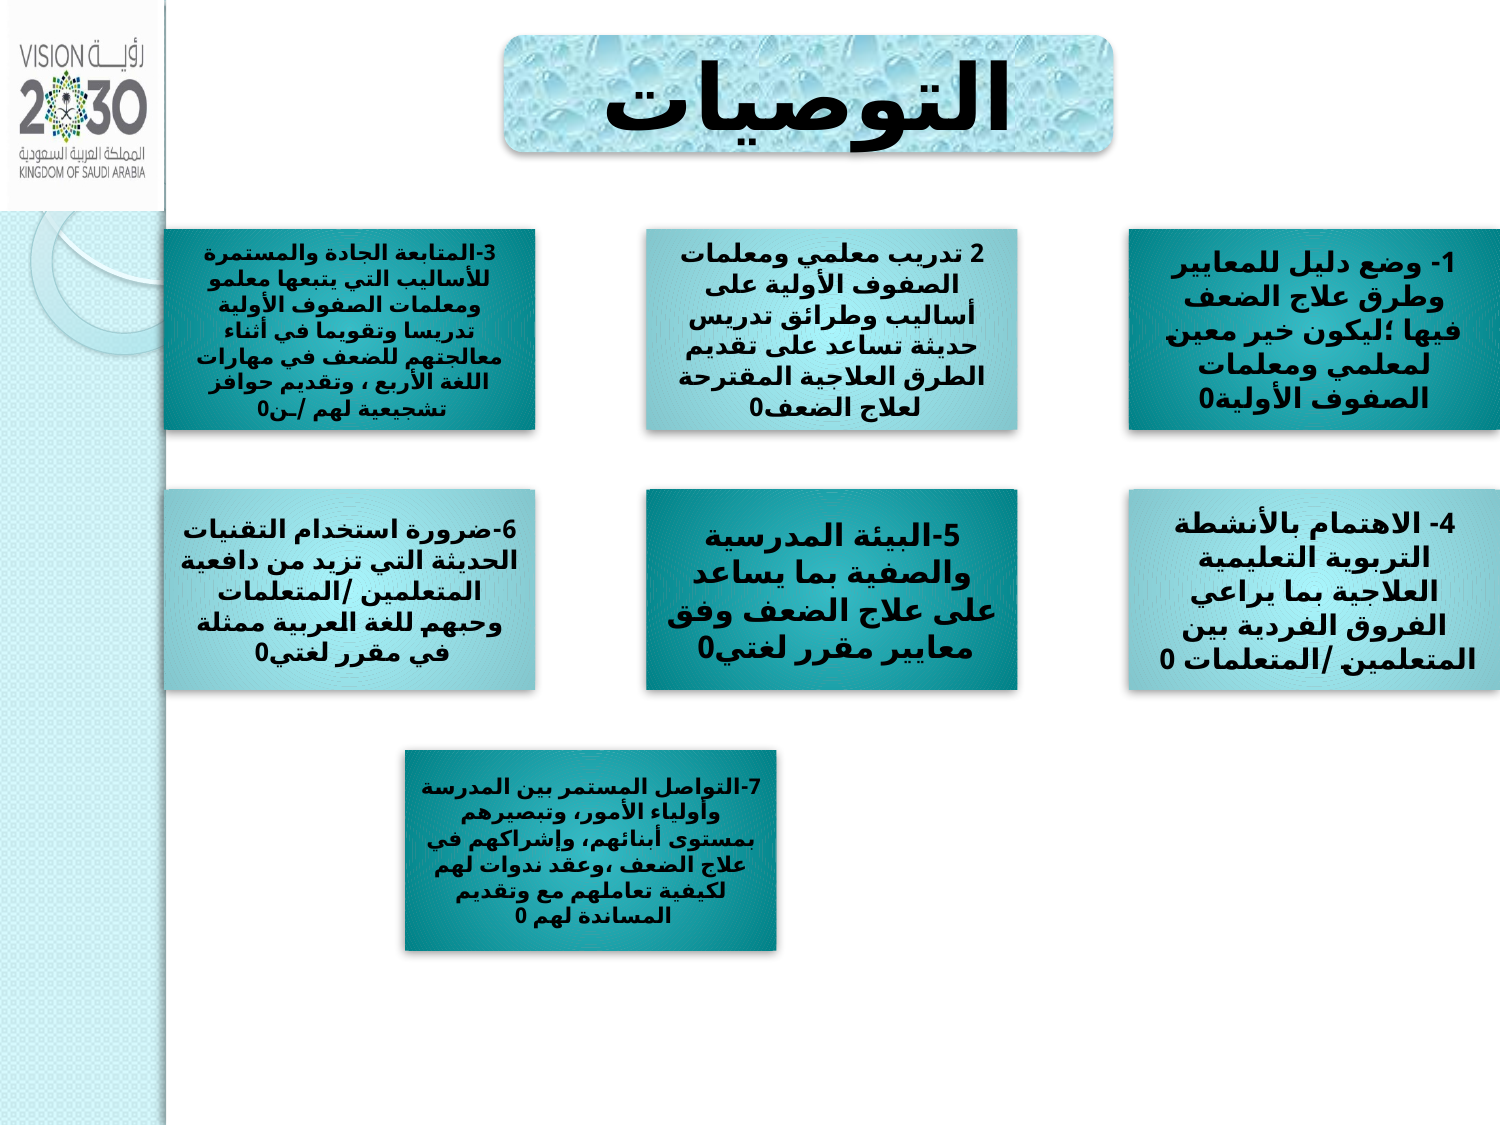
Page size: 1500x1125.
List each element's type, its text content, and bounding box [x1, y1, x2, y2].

text_box التوصيات [503, 35, 1114, 153]
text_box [163, 228, 1500, 1091]
picture [0, 0, 165, 211]
